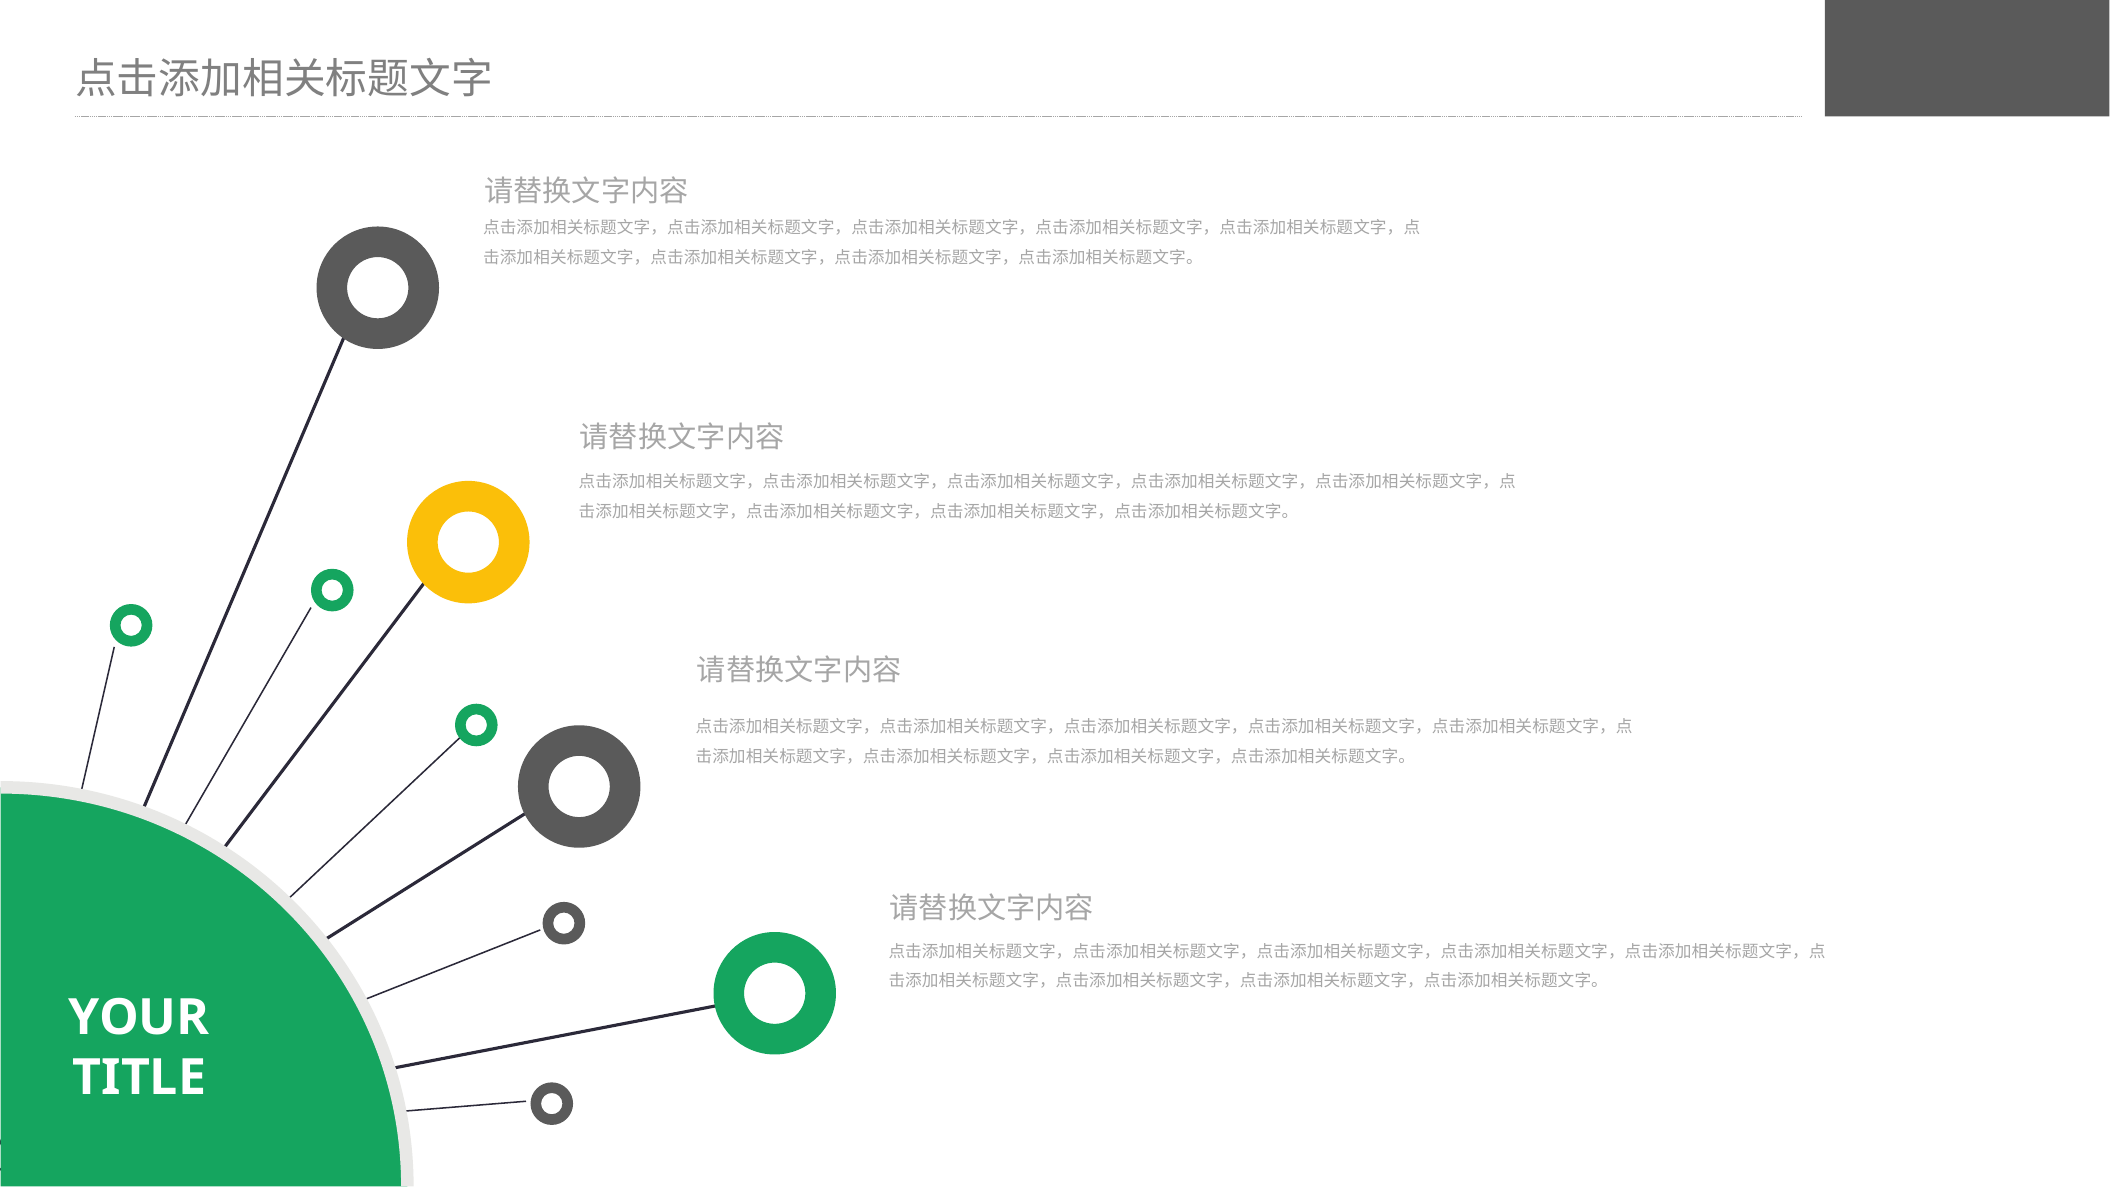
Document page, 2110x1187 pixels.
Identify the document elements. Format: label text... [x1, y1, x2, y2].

text_box 点击添加相关标题文字，点击添加相关标题文字，点击添加相关标题文字，点击添加相关标题文字，点击添加相关标题文字，点击添加相关标题文字，点击添加相关标题文字，点击添加相关标题文字，点击添加相关标题文字。 [722, 453, 1540, 529]
text_box [722, 932, 836, 1055]
text_box 请替换文字内容 [722, 642, 1080, 694]
text_box [316, 226, 440, 326]
text_box 点击添加相关标题文字，点击添加相关标题文字，点击添加相关标题文字，点击添加相关标题文字，点击添加相关标题文字，点击添加相关标题文字，点击添加相关标题文字，点击添加相关标题文字，点击添加相关标题文字。 [722, 698, 1658, 773]
text_box 请替换文字内容 [873, 874, 1273, 933]
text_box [0, 787, 408, 1187]
text_box 点击添加相关标题文字 [59, 44, 563, 107]
text_box 点击添加相关标题文字，点击添加相关标题文字，点击添加相关标题文字，点击添加相关标题文字，点击添加相关标题文字，点击添加相关标题文字，点击添加相关标题文字，点击添加相关标题文字，点击添加相关标题文字。 [873, 922, 1850, 998]
text_box 请替换文字内容 [468, 157, 867, 216]
text_box 点击添加相关标题文字，点击添加相关标题文字，点击添加相关标题文字，点击添加相关标题文字，点击添加相关标题文字，点击添加相关标题文字，点击添加相关标题文字，点击添加相关标题文字，点击添加相关标题文字。 [468, 199, 1445, 274]
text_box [0, 326, 722, 1176]
text_box 请替换文字内容 [722, 403, 963, 462]
